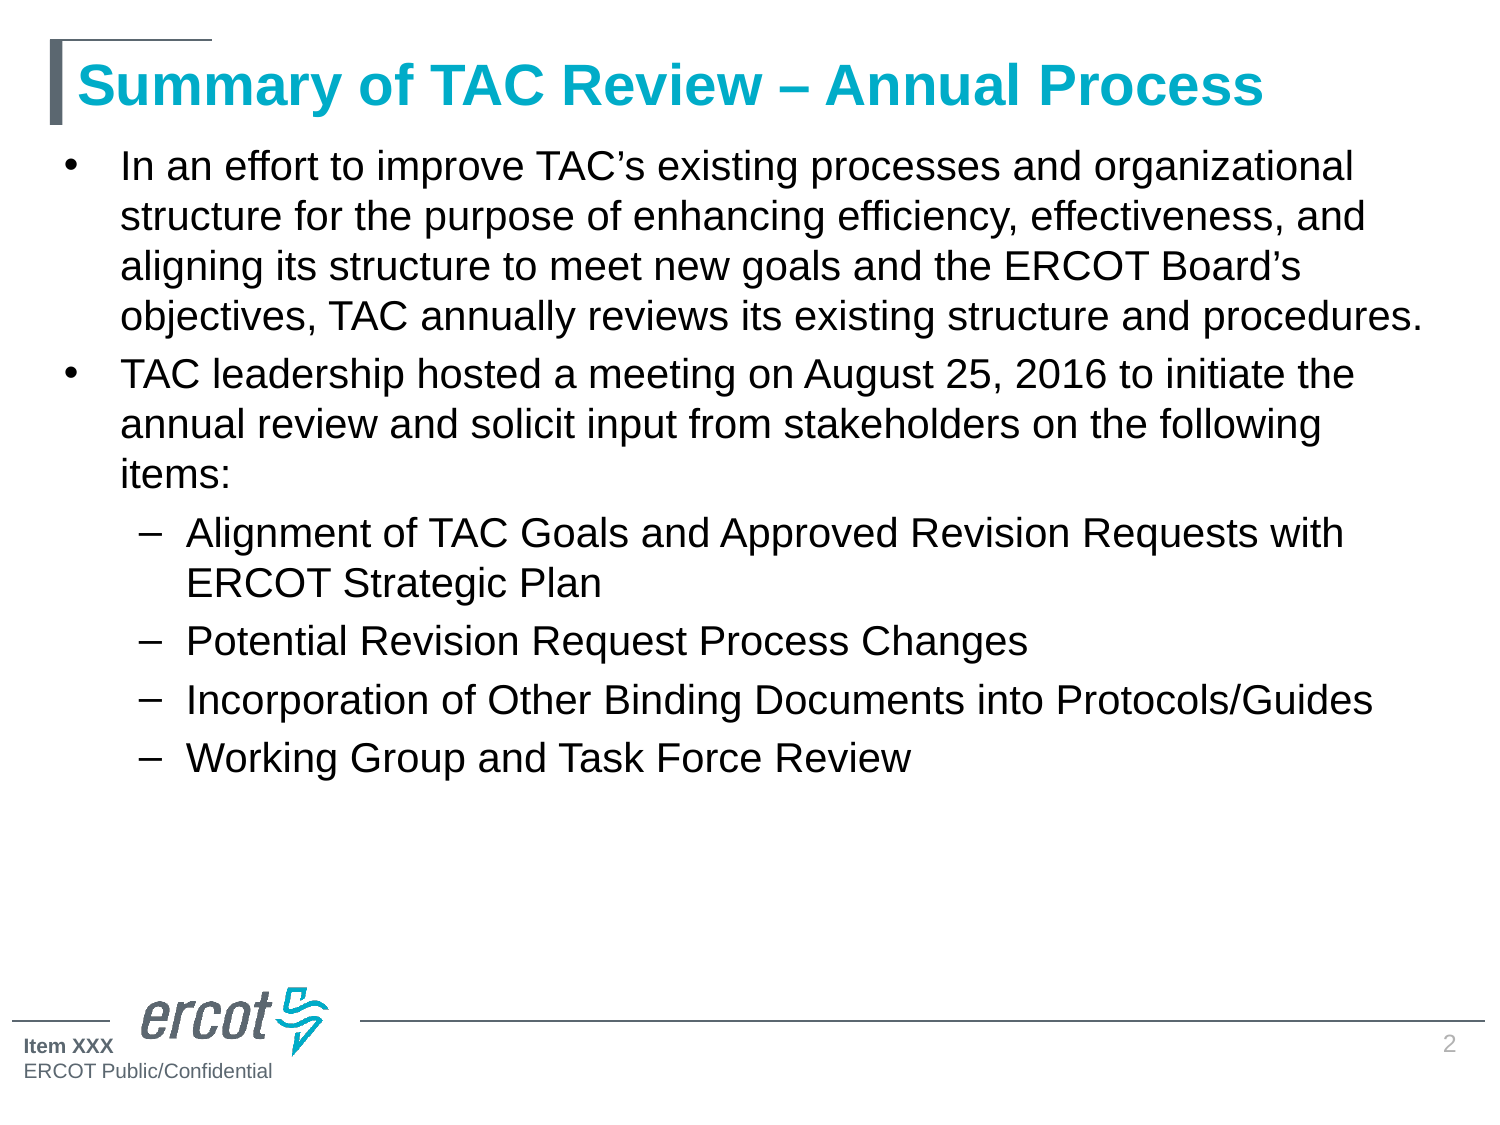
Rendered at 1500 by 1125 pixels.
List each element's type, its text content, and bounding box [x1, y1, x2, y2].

picture [137, 994, 332, 1059]
title Summary of TAC Review – Annual Process [62, 39, 1450, 131]
slide_number 2 [1412, 1025, 1488, 1060]
list In an effort to improve TAC’s existing processes and organizational structure for the purpose of enhancing efficiency, effectiveness, and aligning its structure to meet new goals and the ERCOT Board’s objectives, TAC annually reviews its existing structure and procedures. TAC leadership hosted a meeting on August 25, 2016 to initiate the annual review and solicit input from stakeholders on the following items: Alignment of TAC Goals and Approved Revision Requests with ERCOT Strategic Plan Potential Revision Request Process Changes Incorporation of Other Binding Documents into Protocols/Guides Working Group and Task Force Review [49, 131, 1450, 994]
